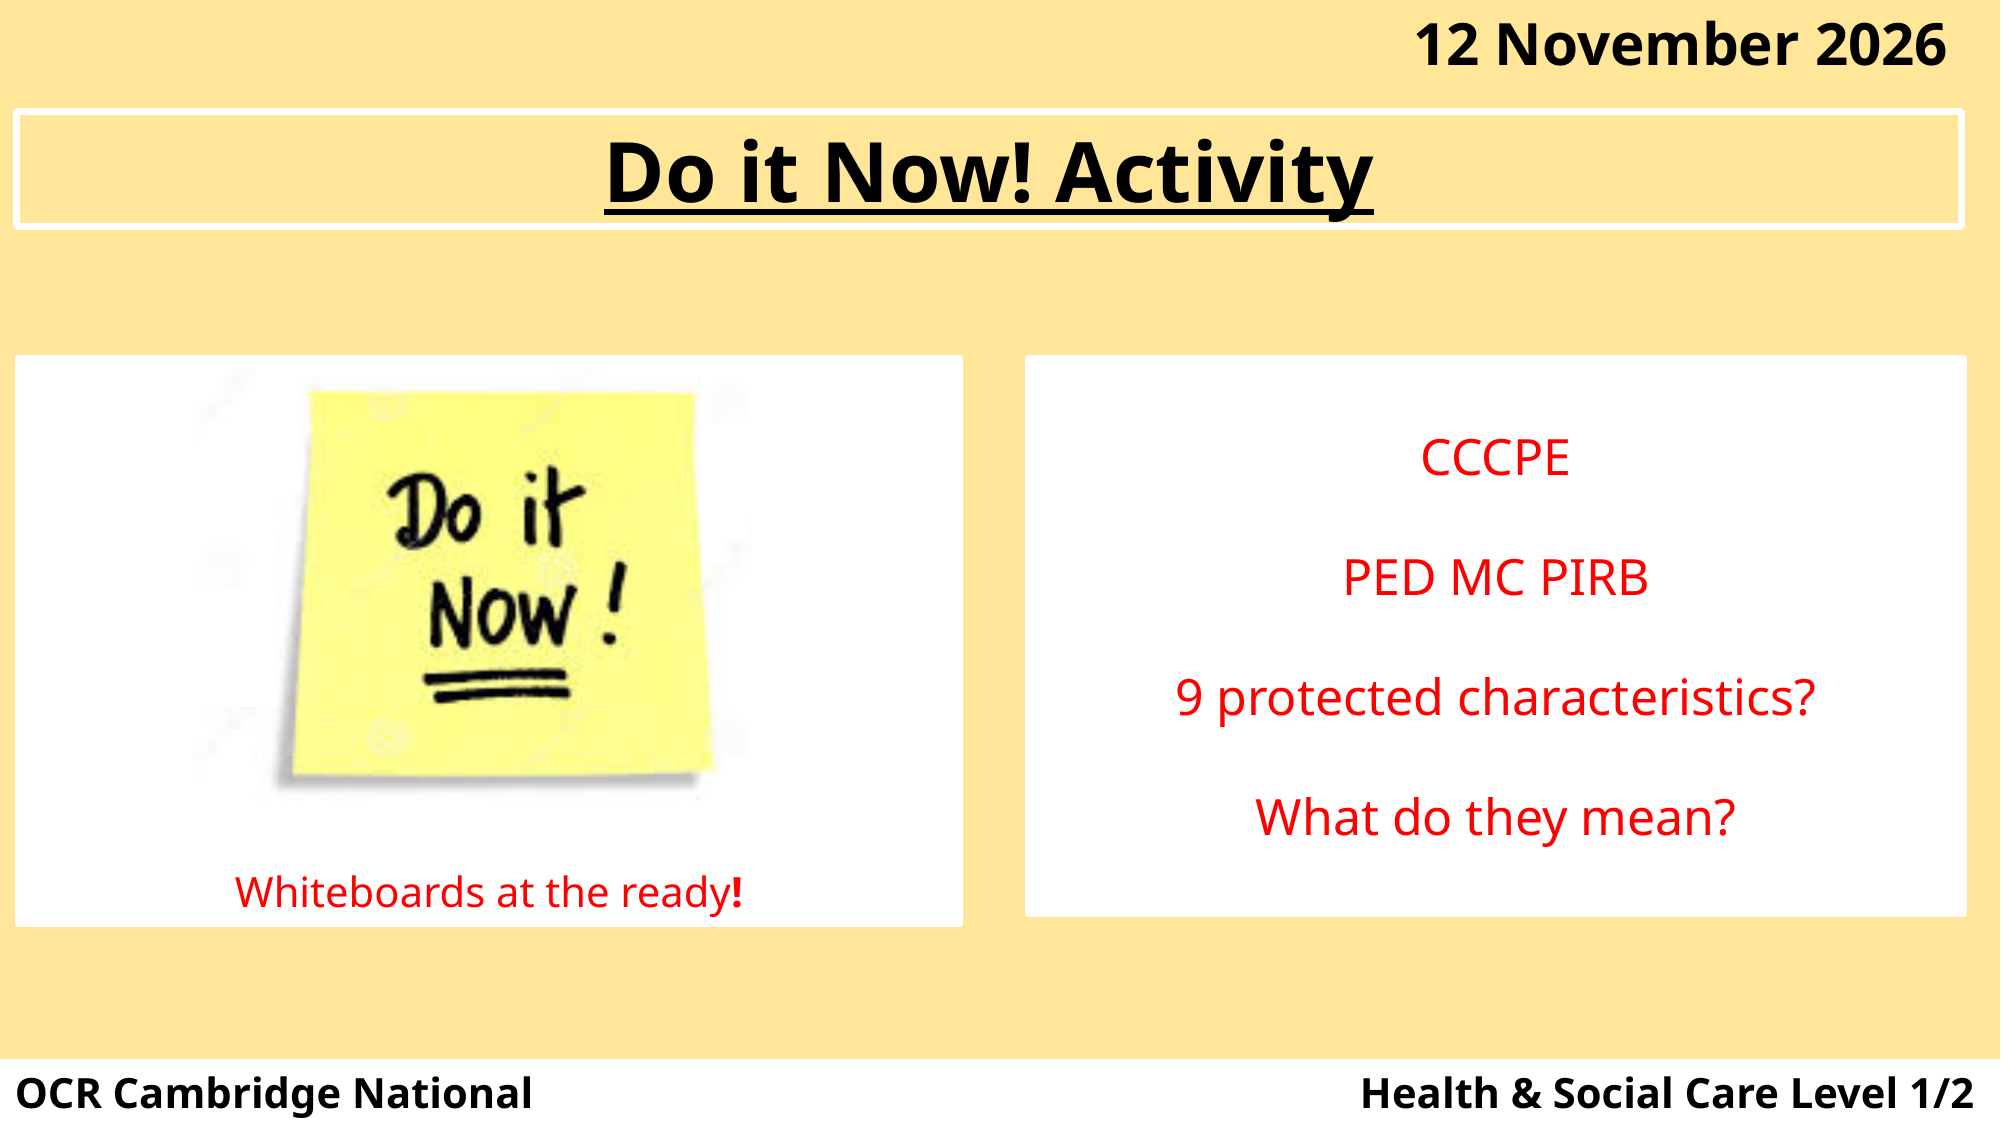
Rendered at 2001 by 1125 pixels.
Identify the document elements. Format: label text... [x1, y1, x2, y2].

text_box Whiteboards at the ready! [18, 358, 960, 924]
text_box CCCPE PED MC PIRB 9 protected characteristics? What do they mean? [1028, 358, 1964, 913]
text_box OCR Cambridge National [0, 1059, 873, 1125]
text_box Do it Now! Activity [16, 111, 1962, 227]
text_box 28 September 2020 [1205, 0, 1964, 94]
picture [191, 358, 752, 824]
text_box Health & Social Care Level 1/2 [873, 1059, 2000, 1125]
